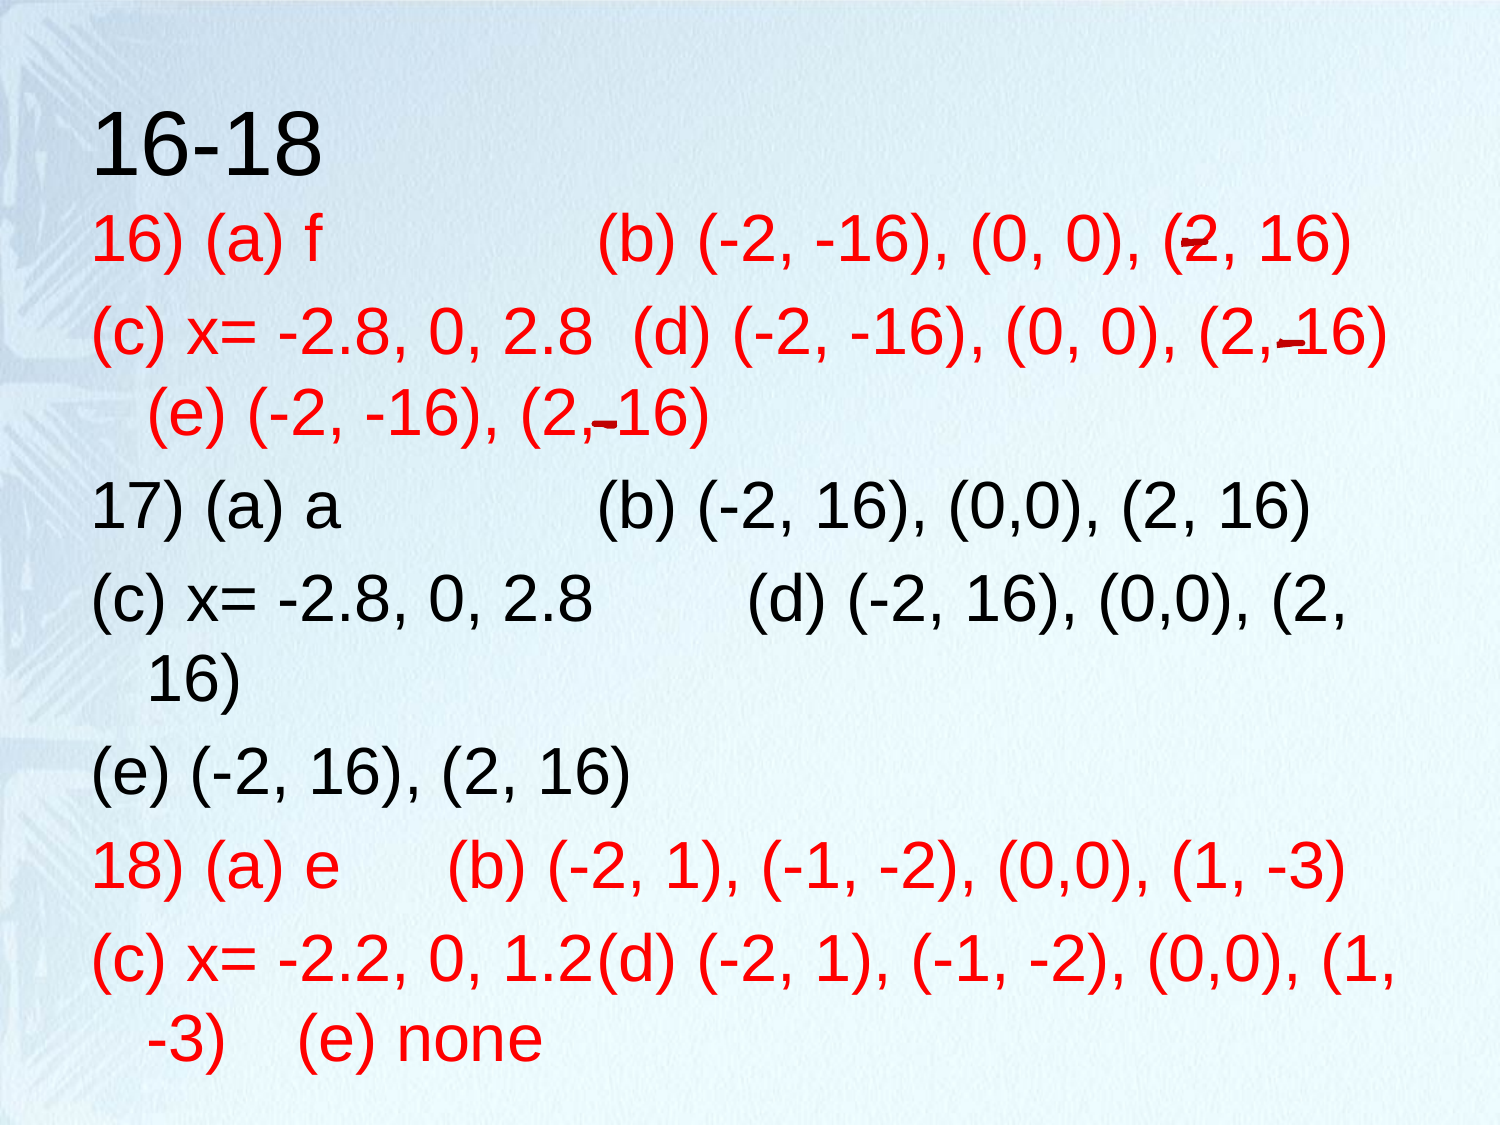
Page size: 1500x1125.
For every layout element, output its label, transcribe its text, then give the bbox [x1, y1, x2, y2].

picture [0, 0, 1500, 1125]
list 16) (a) f (b) (-2, -16), (0, 0), (2, 16) (c) x= -2.8, 0, 2.8 (d) (-2, -16), (0, 0), (2, 16) (e) (-2, -16), (2, 16) 17) (a) a (b) (-2, 16), (0,0), (2, 16) (c) x= -2.8, 0, 2.8 (d) (-2, 16), (0,0), (2, 16) (e) (-2, 16), (2, 16) 18) (a) e (b) (-2, 1), (-1, -2), (0,0), (1, -3) (c) x= -2.2, 0, 1.2 (d) (-2, 1), (-1, -2), (0,0), (1, -3) (e) none [74, 187, 1426, 1006]
title 16-18 [74, 44, 1426, 187]
text_box [593, 422, 617, 427]
text_box [1181, 237, 1207, 245]
text_box [1276, 340, 1303, 346]
